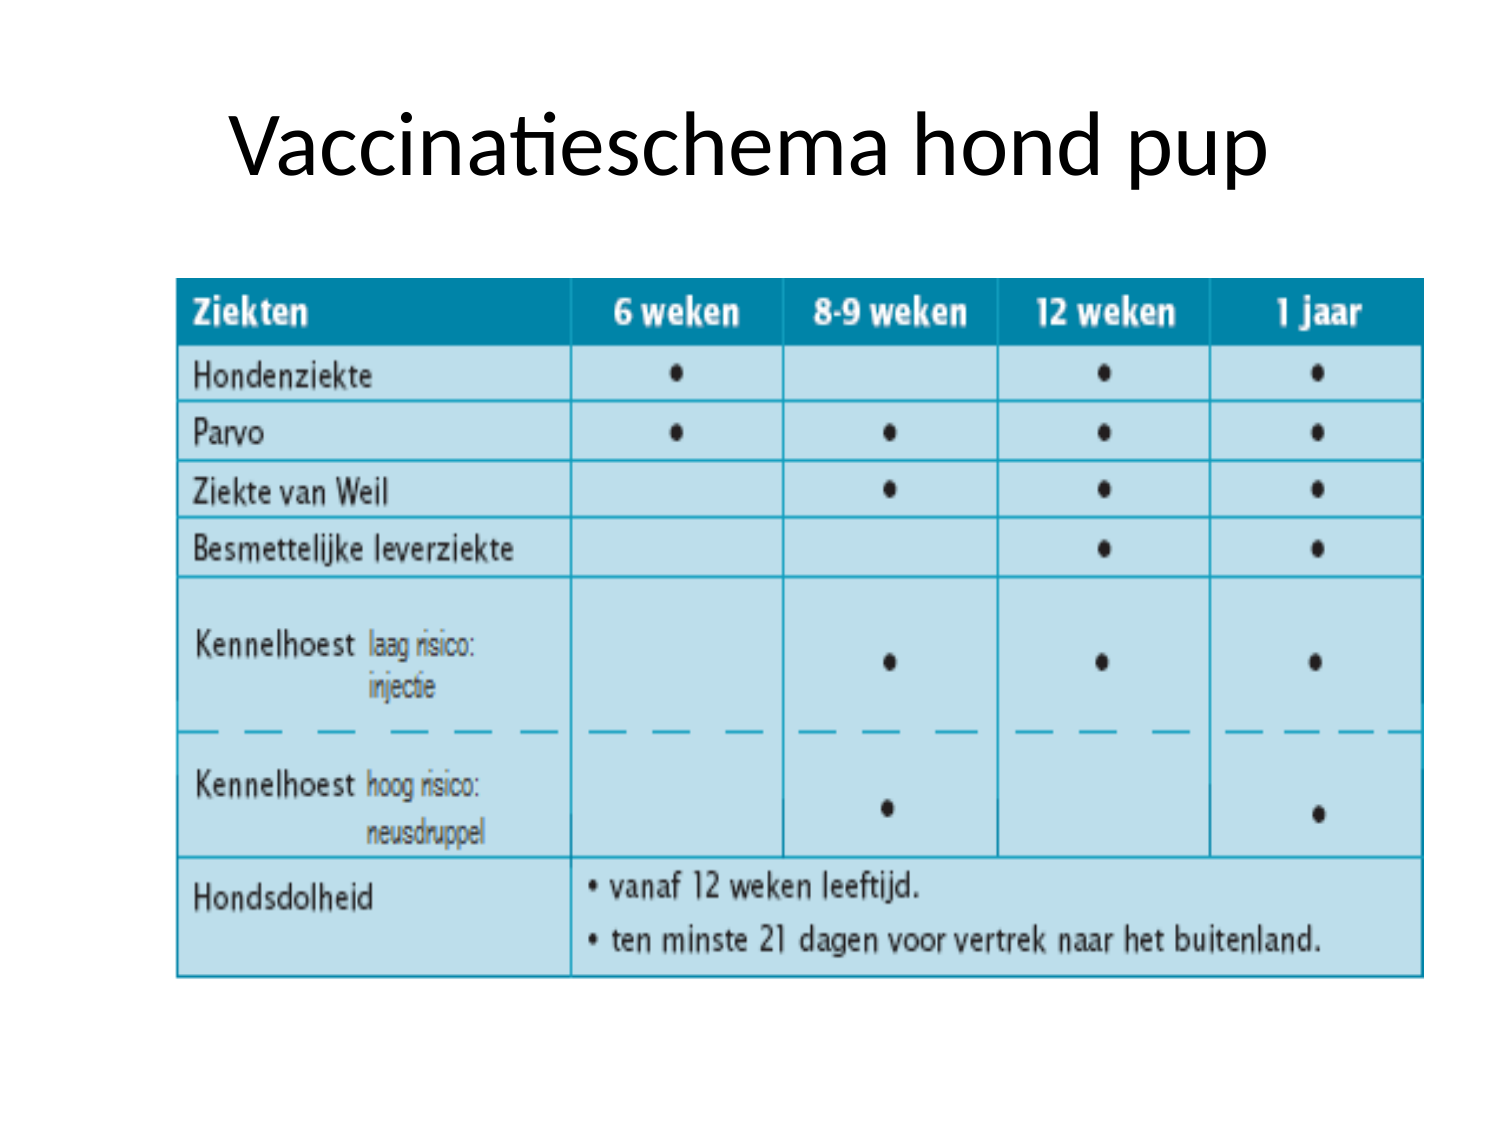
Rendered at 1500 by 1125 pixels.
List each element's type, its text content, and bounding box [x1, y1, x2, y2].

title Vaccinatieschema hond pup [75, 45, 1425, 233]
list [0, 278, 1424, 988]
